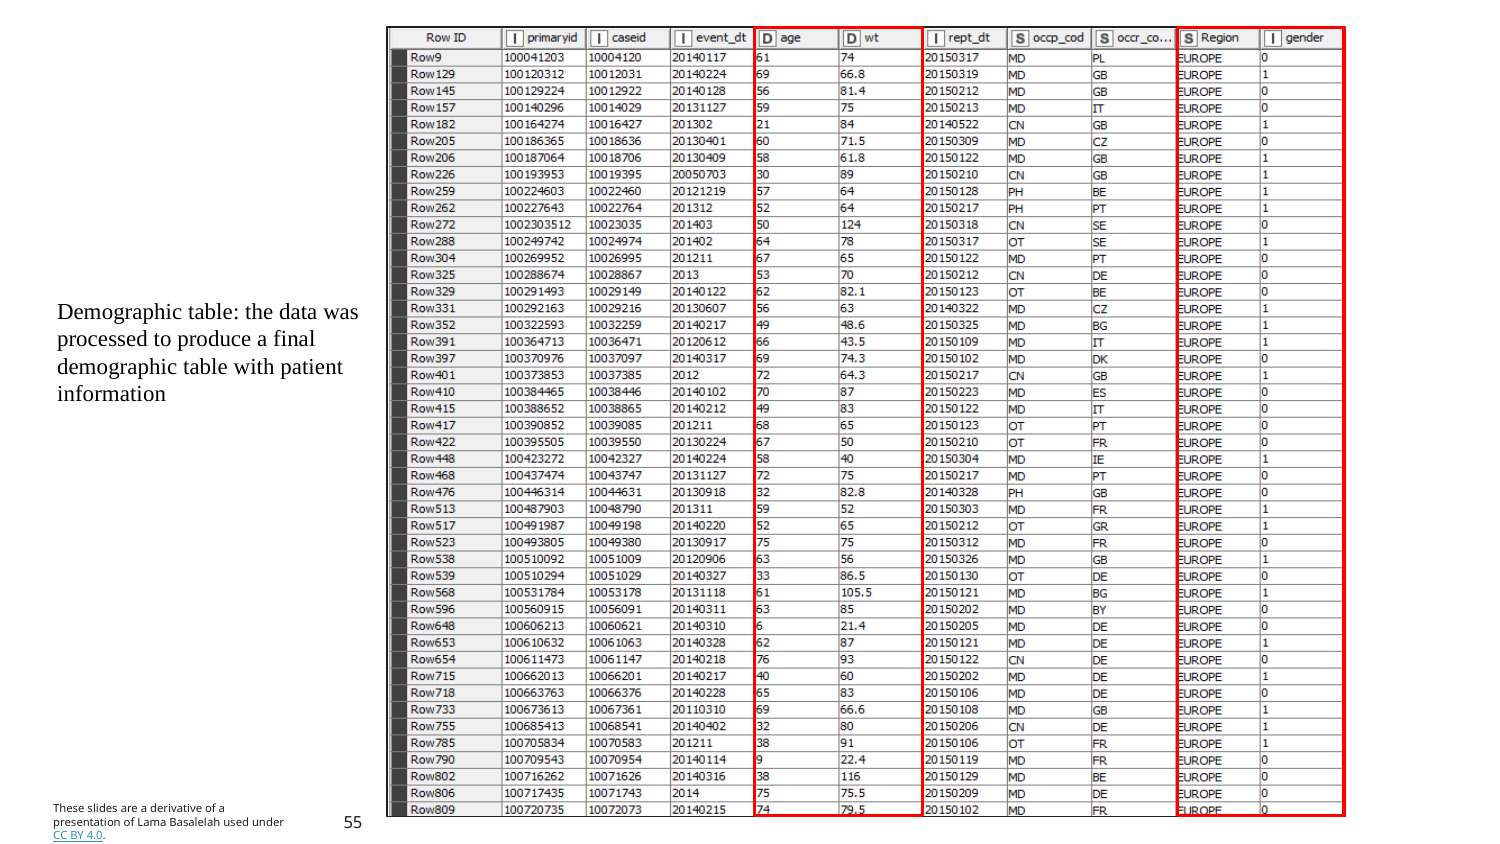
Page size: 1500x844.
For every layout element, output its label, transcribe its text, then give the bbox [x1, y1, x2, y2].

text_box Demographic table: the data was processed to produce a final demographic table with patient information [42, 281, 387, 422]
picture [387, 27, 1345, 816]
slide_number 55 [305, 804, 401, 843]
